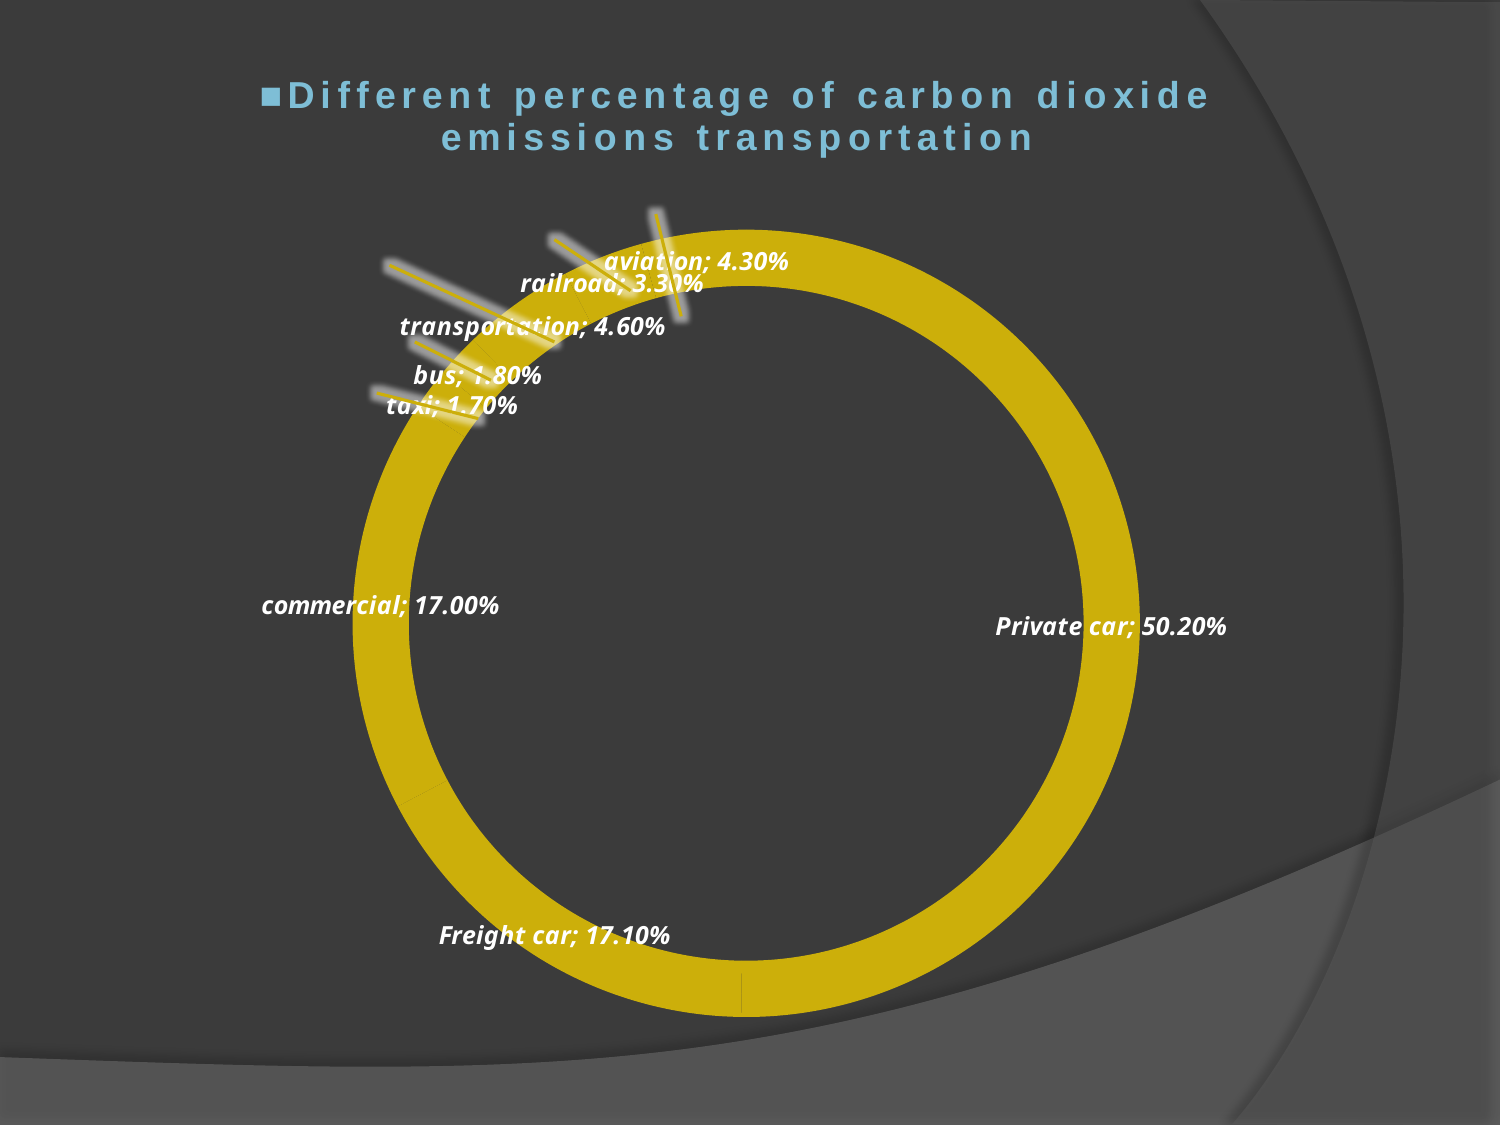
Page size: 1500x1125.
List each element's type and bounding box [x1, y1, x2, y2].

chart [46, 34, 1428, 1020]
